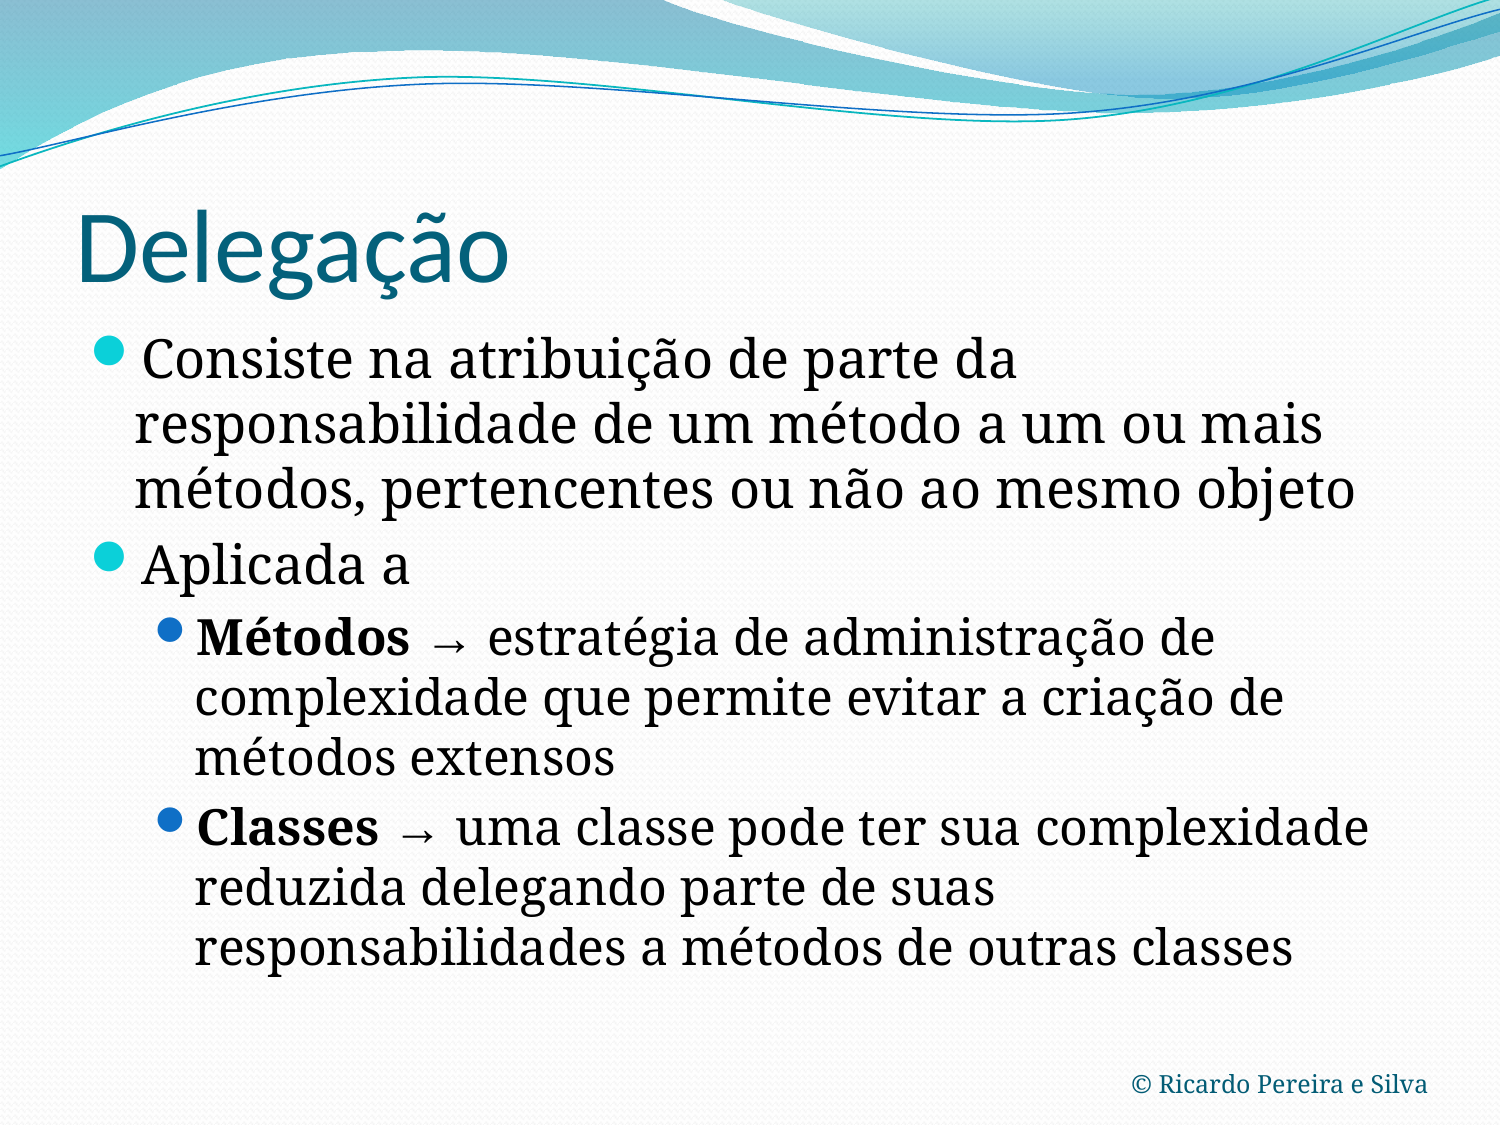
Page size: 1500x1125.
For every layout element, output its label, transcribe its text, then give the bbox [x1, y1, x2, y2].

list Consiste na atribuição de parte da responsabilidade de um método a um ou mais métodos, pertencentes ou não ao mesmo objeto Aplicada a Métodos → estratégia de administração de complexidade que permite evitar a criação de métodos extensos Classes → uma classe pode ter sua complexidade reduzida delegando parte de suas responsabilidades a métodos de outras classes [75, 317, 1425, 1038]
title Delegação [75, 115, 1425, 303]
footer © Ricardo Pereira e Silva [1101, 1042, 1429, 1103]
